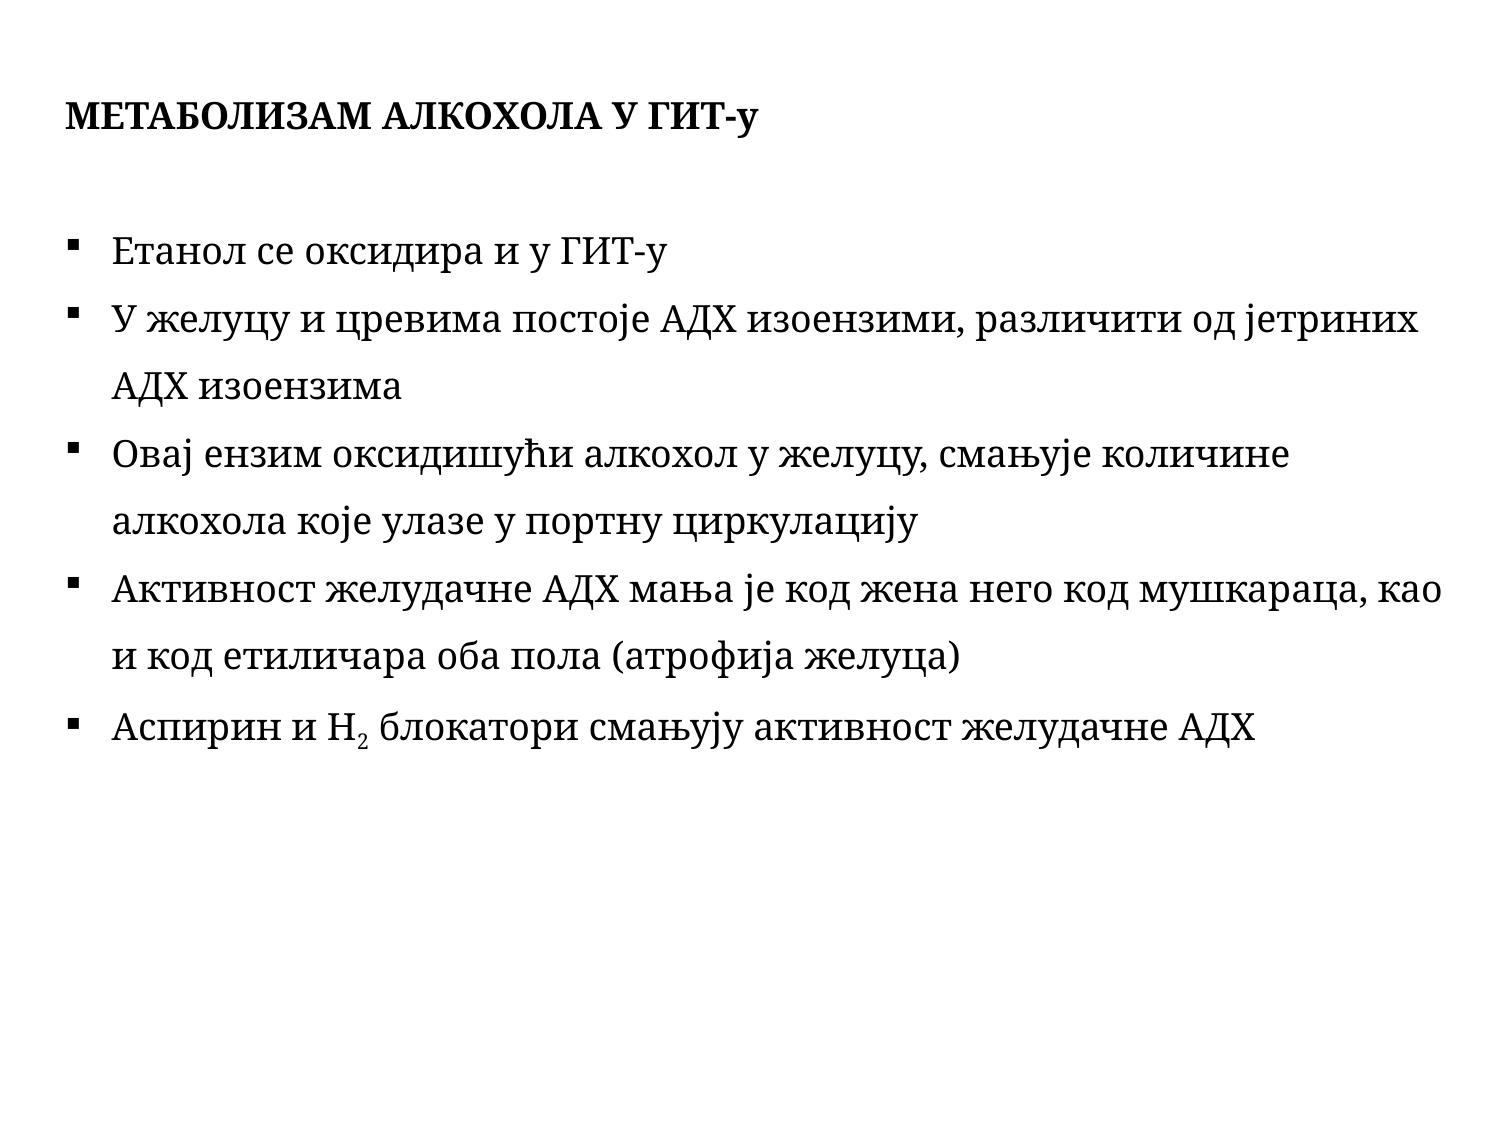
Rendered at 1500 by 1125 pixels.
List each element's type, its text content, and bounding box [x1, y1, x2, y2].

text_box МЕТАБОЛИЗАМ АЛКОХОЛА У ГИТ-у Етанол се оксидира и у ГИТ-у У желуцу и цревима постоје АДХ изоензими, различити од јетриних АДХ изоензима Овај ензим оксидишући алкохол у желуцу, смањује количине алкохола које улазе у портну циркулацију Активност желудачне АДХ мања је код жена него код мушкараца, као и код етиличара оба пола (атрофија желуца) Аспирин и H2 блокатори смањују активност желудачне АДХ [49, 62, 1488, 762]
